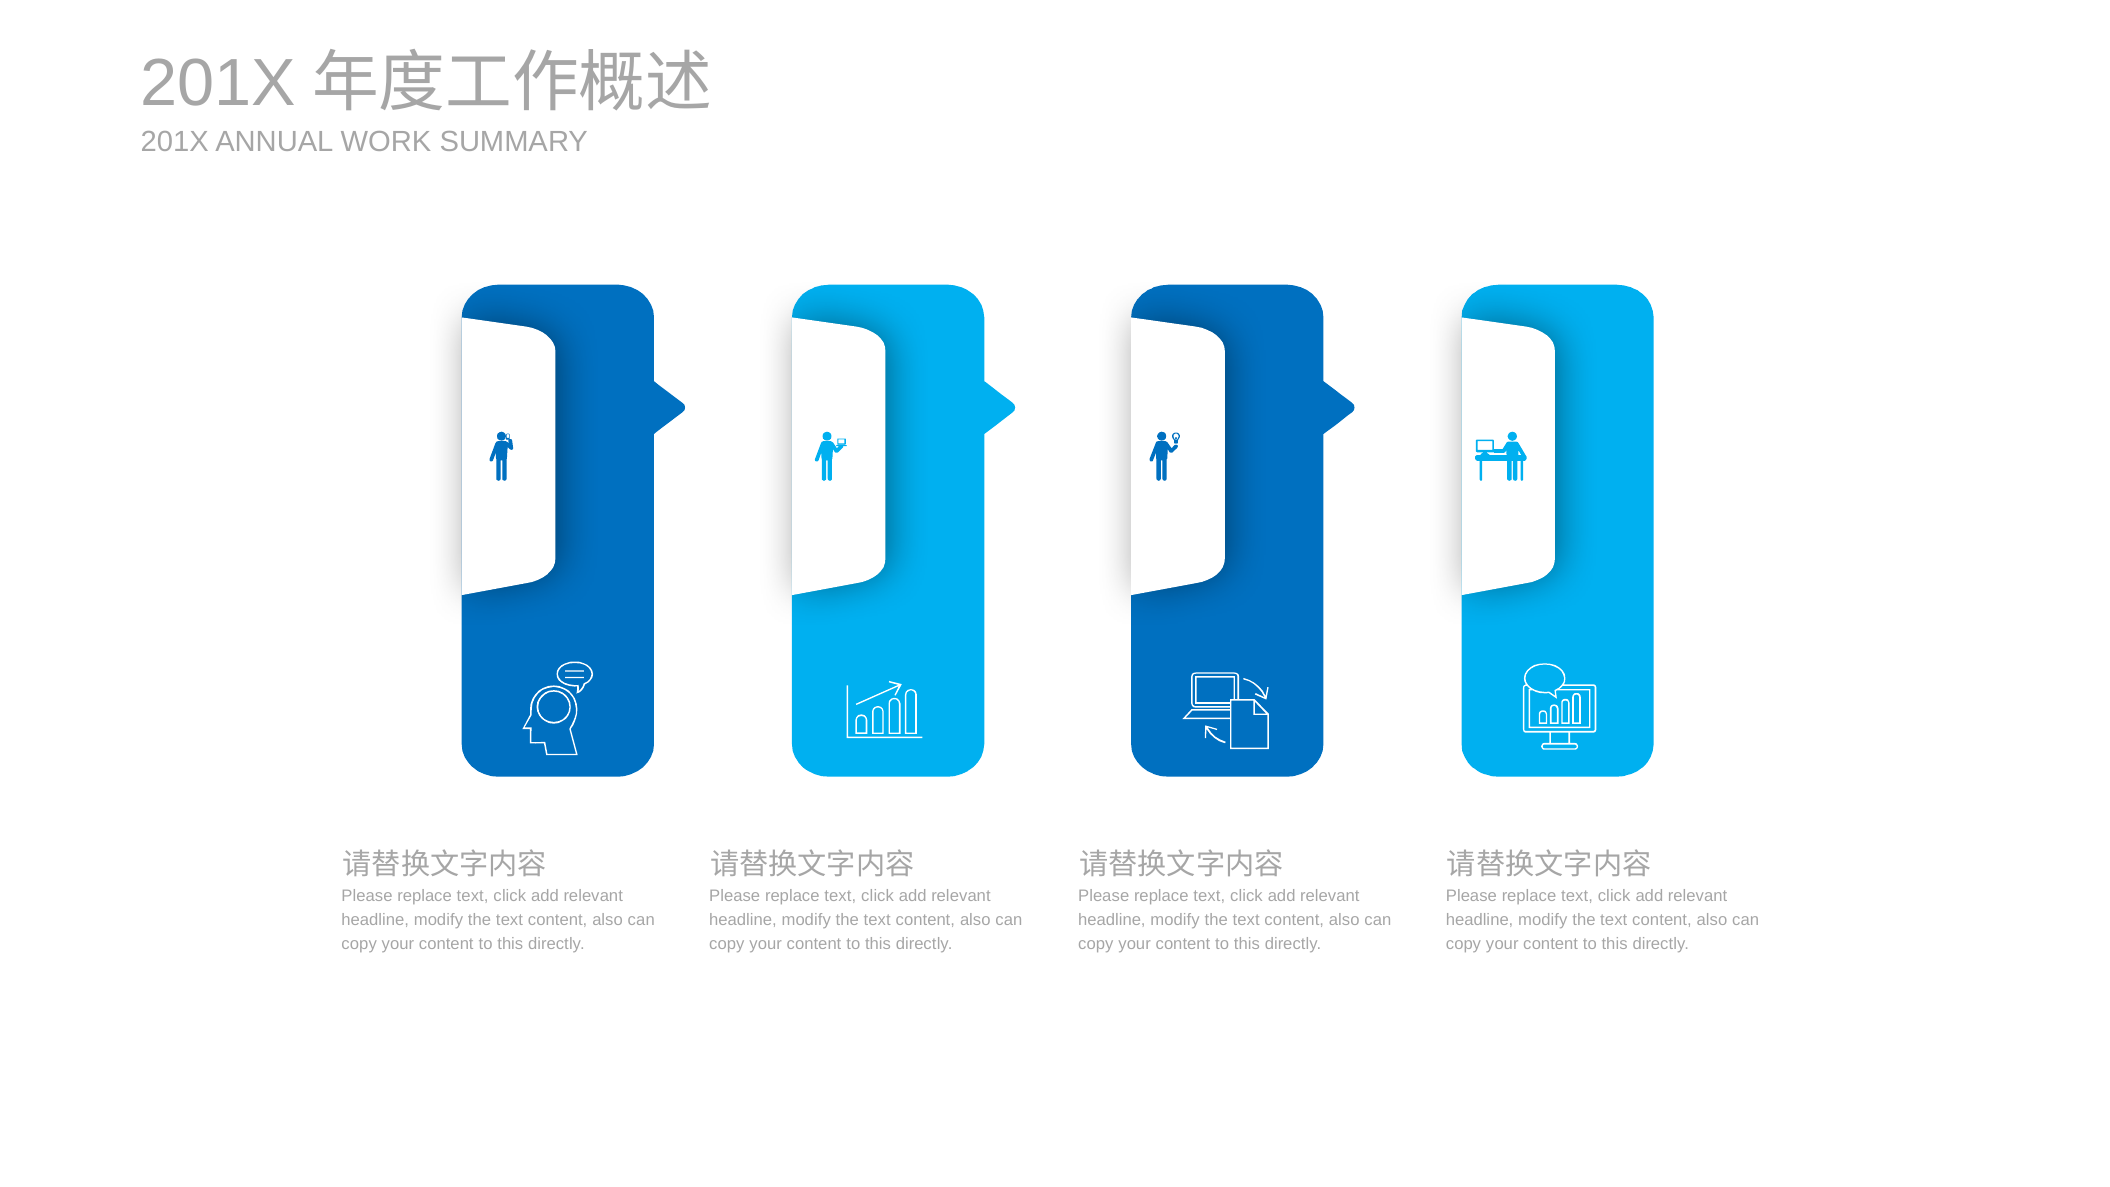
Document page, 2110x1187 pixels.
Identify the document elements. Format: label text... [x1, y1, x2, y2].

text_box 请替换文字内容 [1064, 831, 1299, 888]
text_box [1461, 284, 1654, 777]
text_box 201X ANNUAL WORK SUMMARY [140, 122, 602, 158]
text_box [1133, 756, 1321, 777]
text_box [522, 661, 1597, 756]
text_box 201X年度工作概述 [140, 38, 789, 119]
text_box [794, 756, 982, 777]
text_box 请替换文字内容 [327, 831, 563, 888]
text_box Please replace text, click add relevant headline, modify the text content, also can copy your content to this directly. [326, 873, 677, 960]
text_box [1131, 284, 1355, 661]
text_box 请替换文字内容 [1432, 831, 1667, 888]
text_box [791, 317, 886, 596]
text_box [1461, 317, 1555, 596]
text_box Please replace text, click add relevant headline, modify the text content, also can copy your content to this directly. [1431, 873, 1782, 960]
text_box Please replace text, click add relevant headline, modify the text content, also can copy your content to this directly. [1063, 873, 1414, 960]
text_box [1131, 317, 1225, 596]
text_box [461, 317, 556, 596]
text_box Please replace text, click add relevant headline, modify the text content, also can copy your content to this directly. [694, 873, 1045, 960]
text_box 请替换文字内容 [695, 831, 930, 888]
text_box [791, 284, 1016, 661]
text_box [461, 284, 686, 777]
